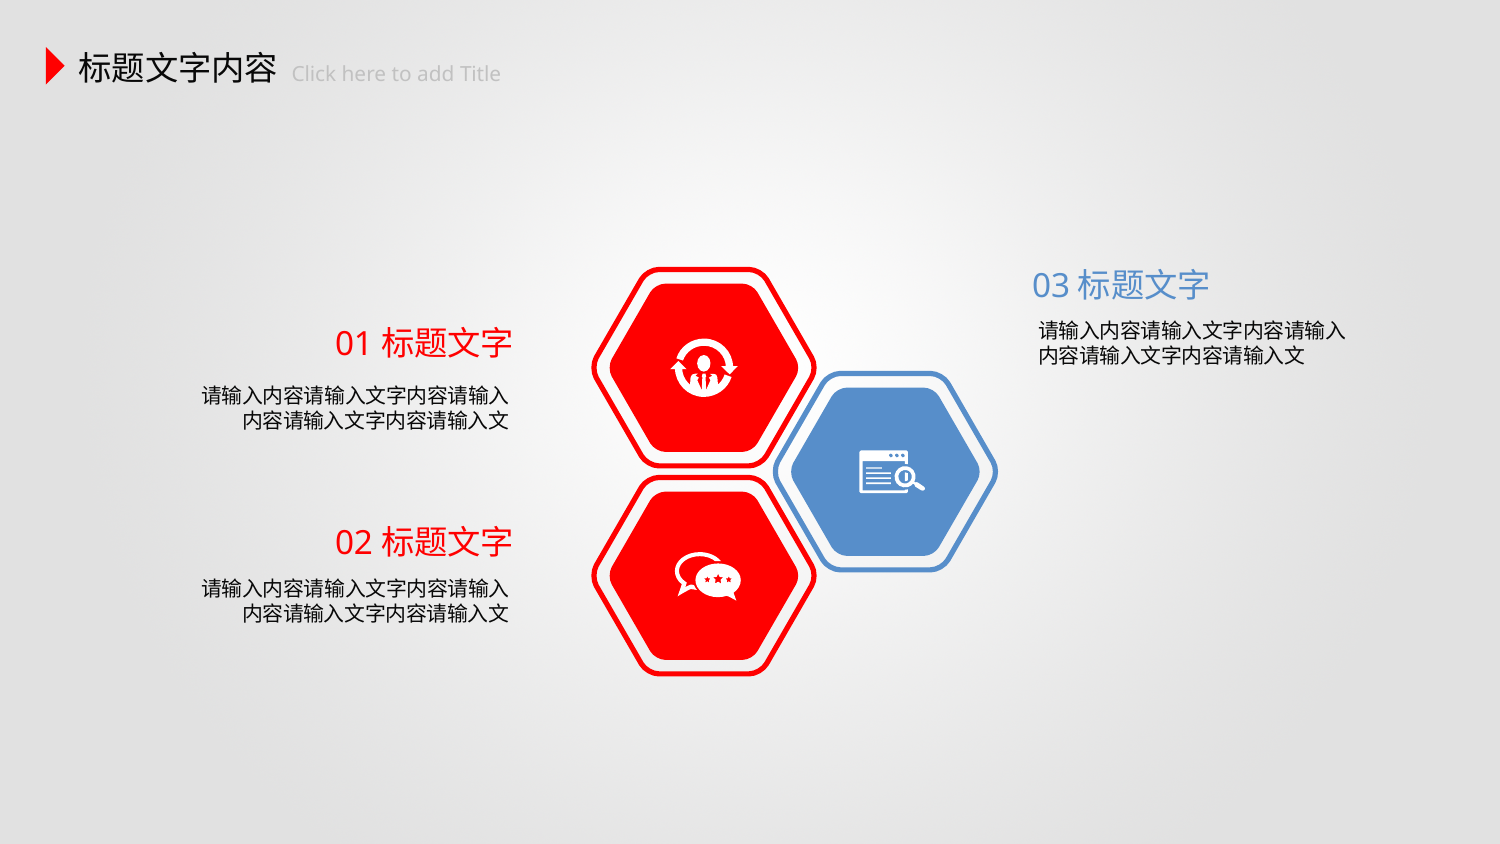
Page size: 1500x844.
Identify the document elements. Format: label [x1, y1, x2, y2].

text_box [170, 314, 655, 466]
text_box [774, 373, 997, 571]
text_box [859, 450, 926, 494]
text_box [674, 551, 741, 601]
picture [0, 0, 1500, 844]
text_box [669, 338, 739, 398]
text_box [891, 256, 1377, 402]
text_box [170, 513, 655, 660]
text_box [592, 477, 816, 675]
text_box [45, 39, 523, 96]
text_box [592, 269, 816, 467]
